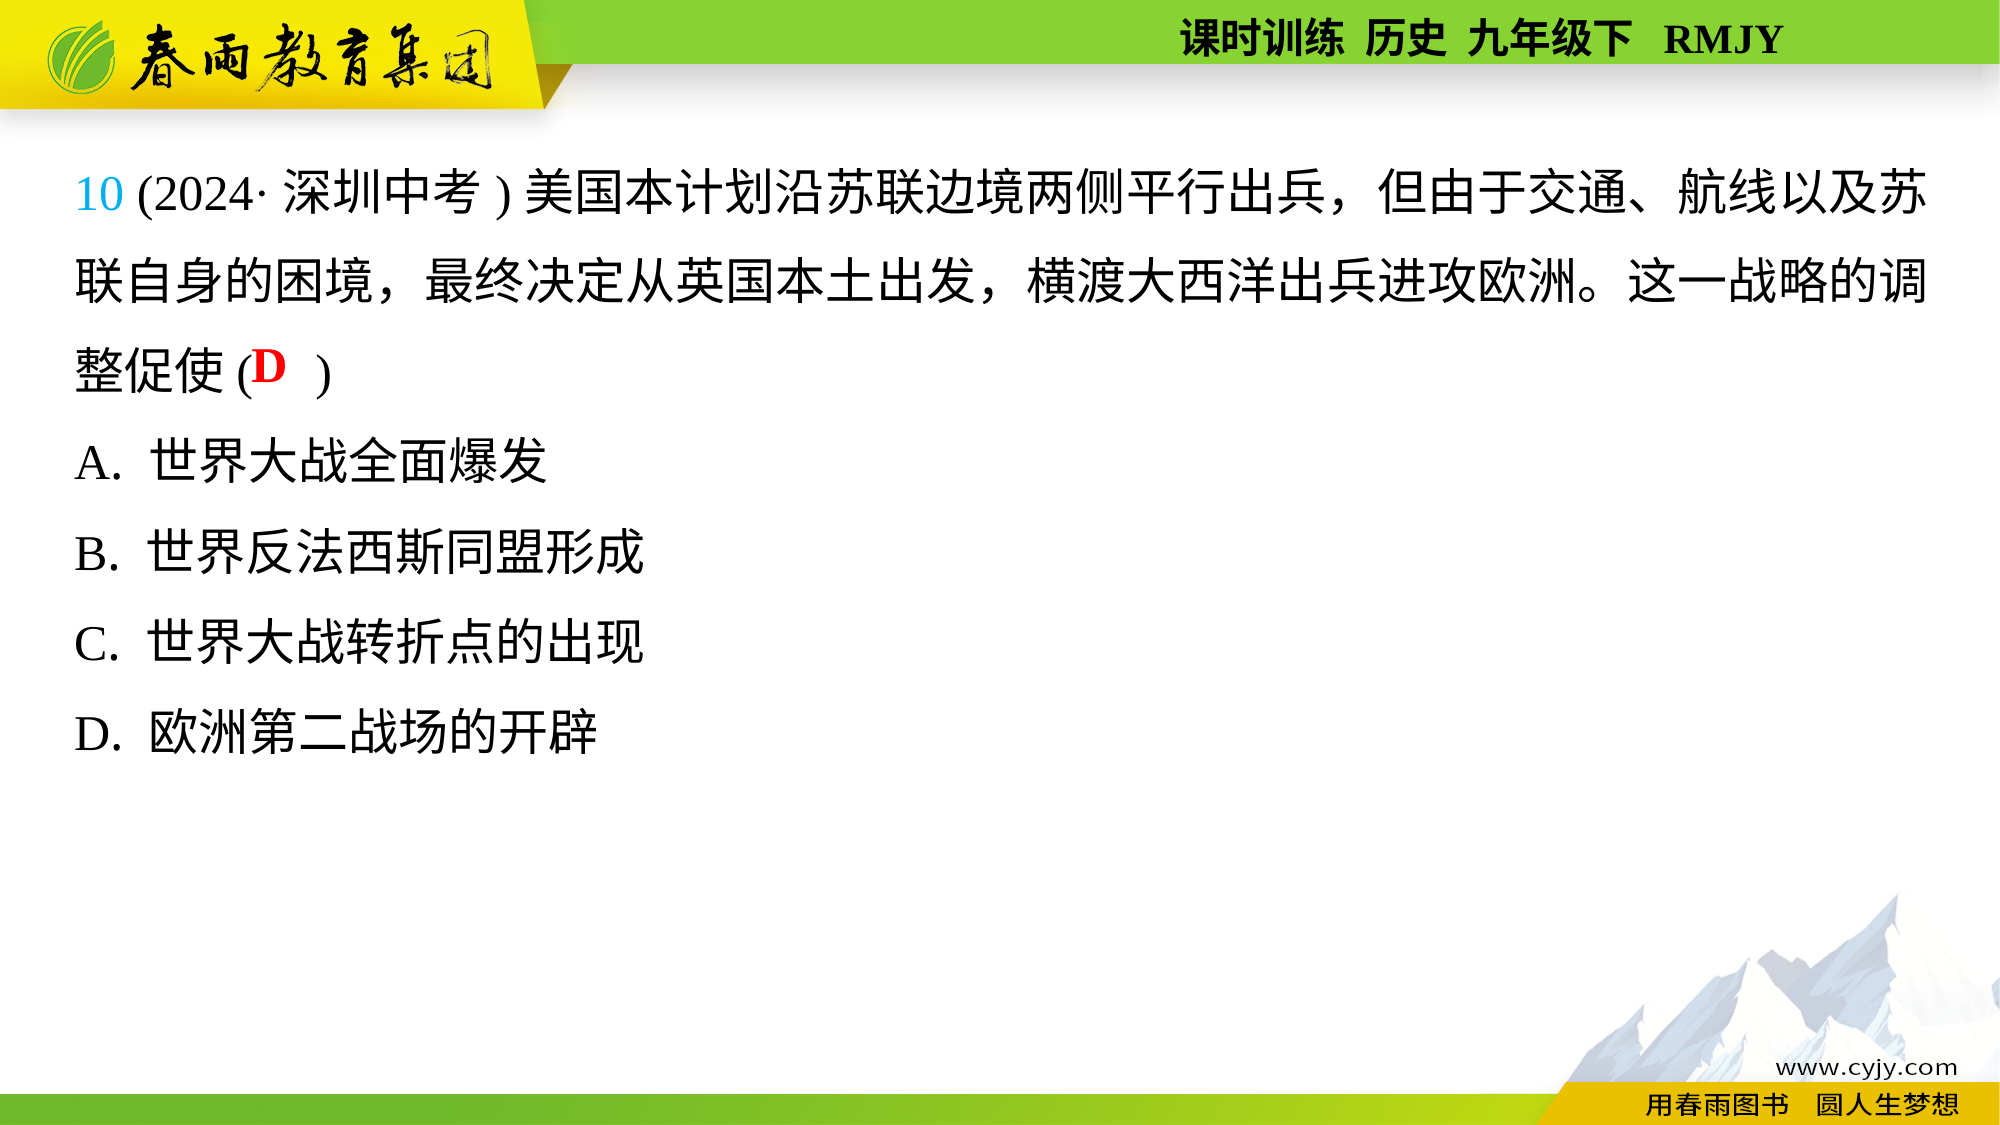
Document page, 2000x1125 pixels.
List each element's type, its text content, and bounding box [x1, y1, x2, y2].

list 10 (2024·深圳中考)美国本计划沿苏联边境两侧平行出兵，但由于交通、航线以及苏联自身的困境，最终决定从英国本土出发，横渡大西洋出兵进攻欧洲。这一战略的调整促使( ) A. 世界大战全面爆发 B. 世界反法西斯同盟形成 C. 世界大战转折点的出现 D. 欧洲第二战场的开辟 [59, 122, 1944, 763]
picture [0, 0, 2000, 1125]
text_box D [236, 324, 303, 400]
